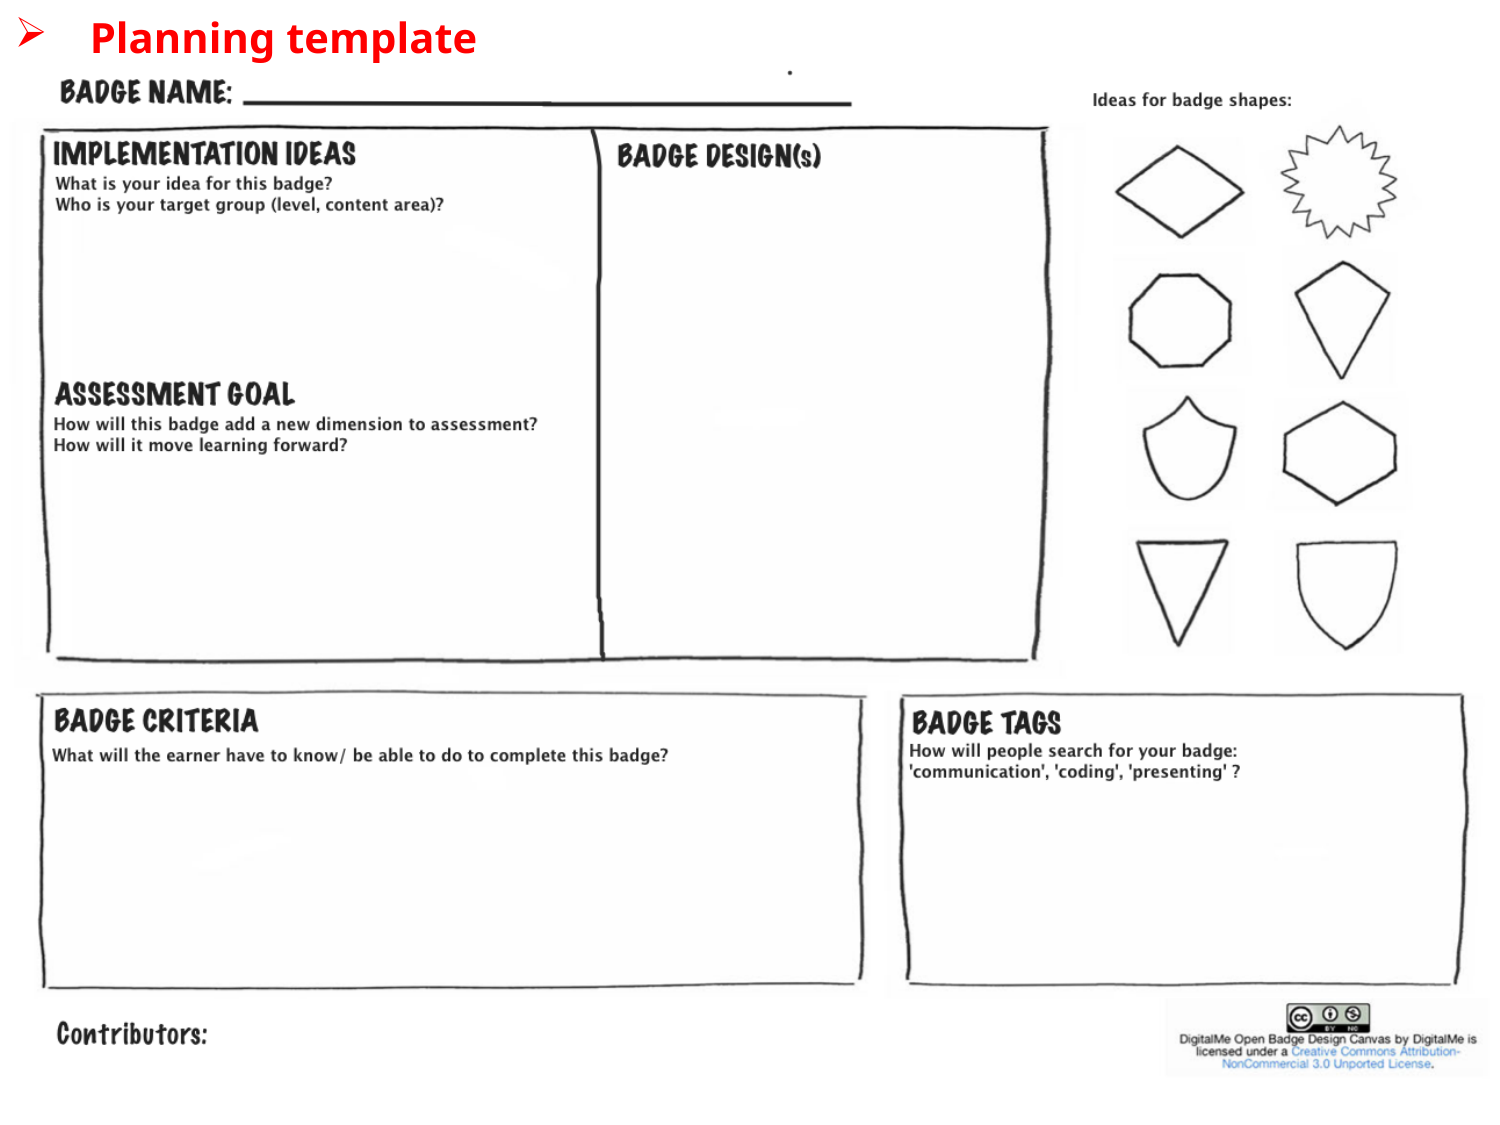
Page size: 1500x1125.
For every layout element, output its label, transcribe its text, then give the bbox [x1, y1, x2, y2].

text_box Planning template [0, 4, 1462, 41]
picture [0, 41, 1500, 1081]
